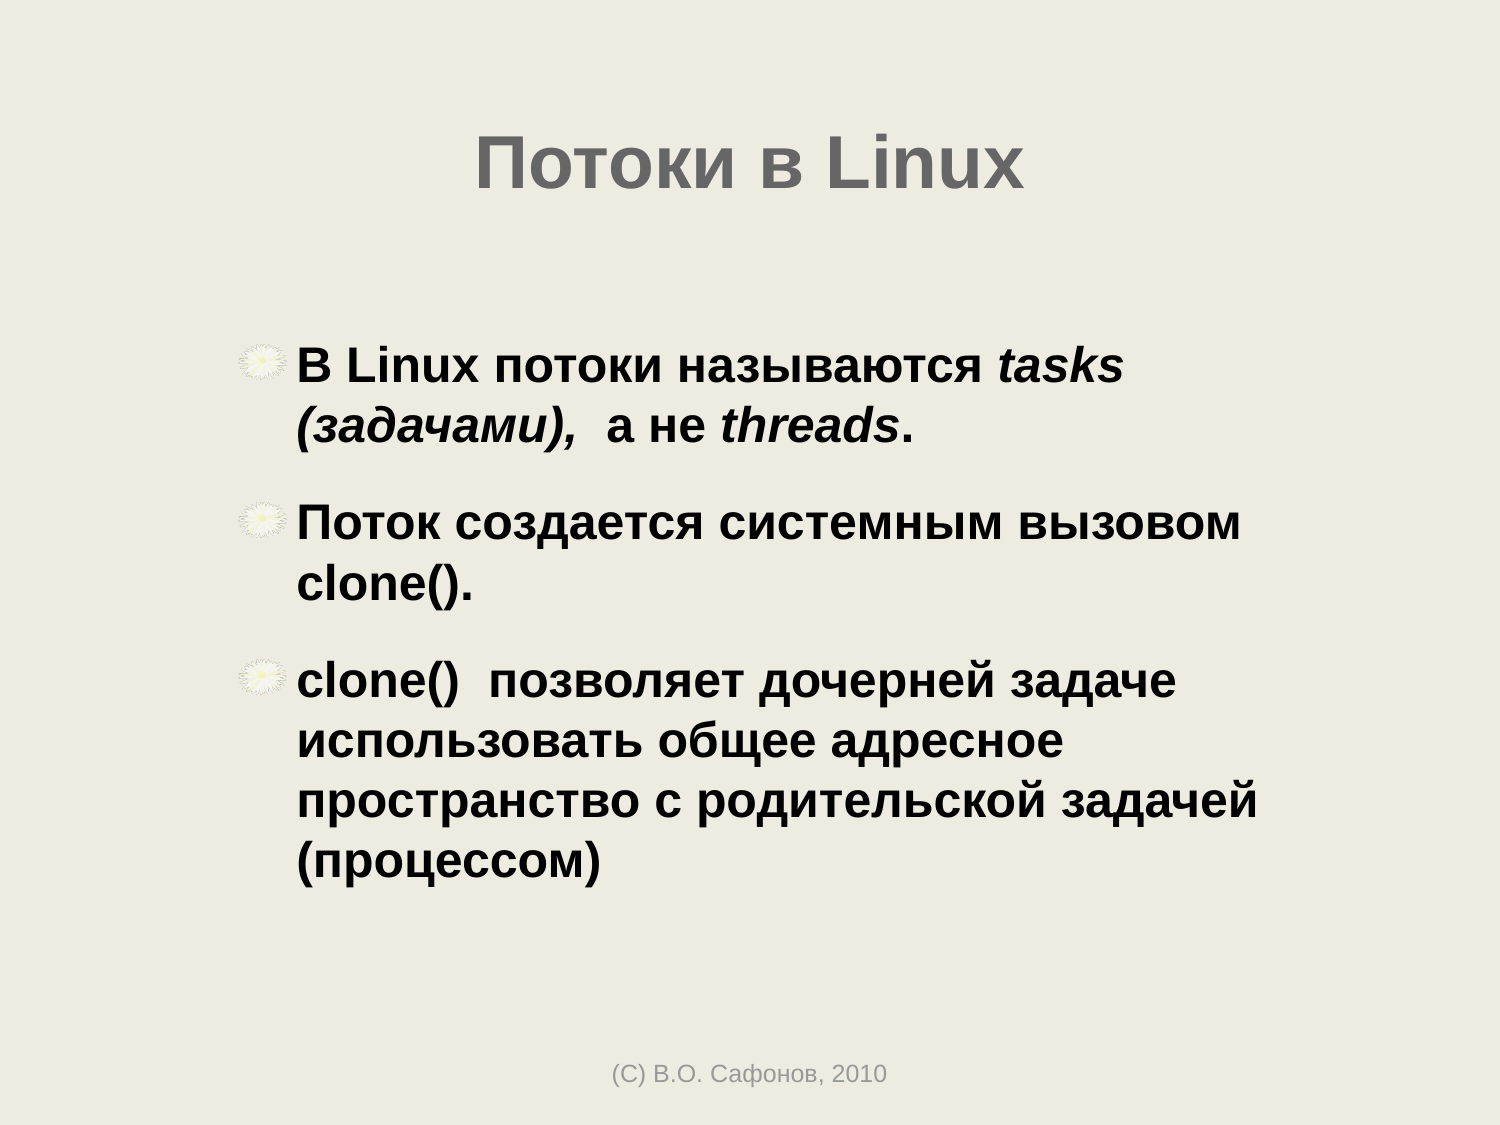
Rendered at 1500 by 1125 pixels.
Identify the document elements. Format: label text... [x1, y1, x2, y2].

picture [238, 659, 287, 695]
list В Linux потоки называются tasks (задачами), а не threads. Поток создается системным вызовом clone(). clone() позволяет дочерней задаче использовать общее адресное пространство с родительской задачей (процессом) [223, 324, 1276, 1005]
picture [238, 344, 287, 380]
title Потоки в Linux [74, 49, 1426, 268]
footer (C) В.О. Сафонов, 2010 [512, 1042, 988, 1103]
picture [238, 502, 287, 538]
